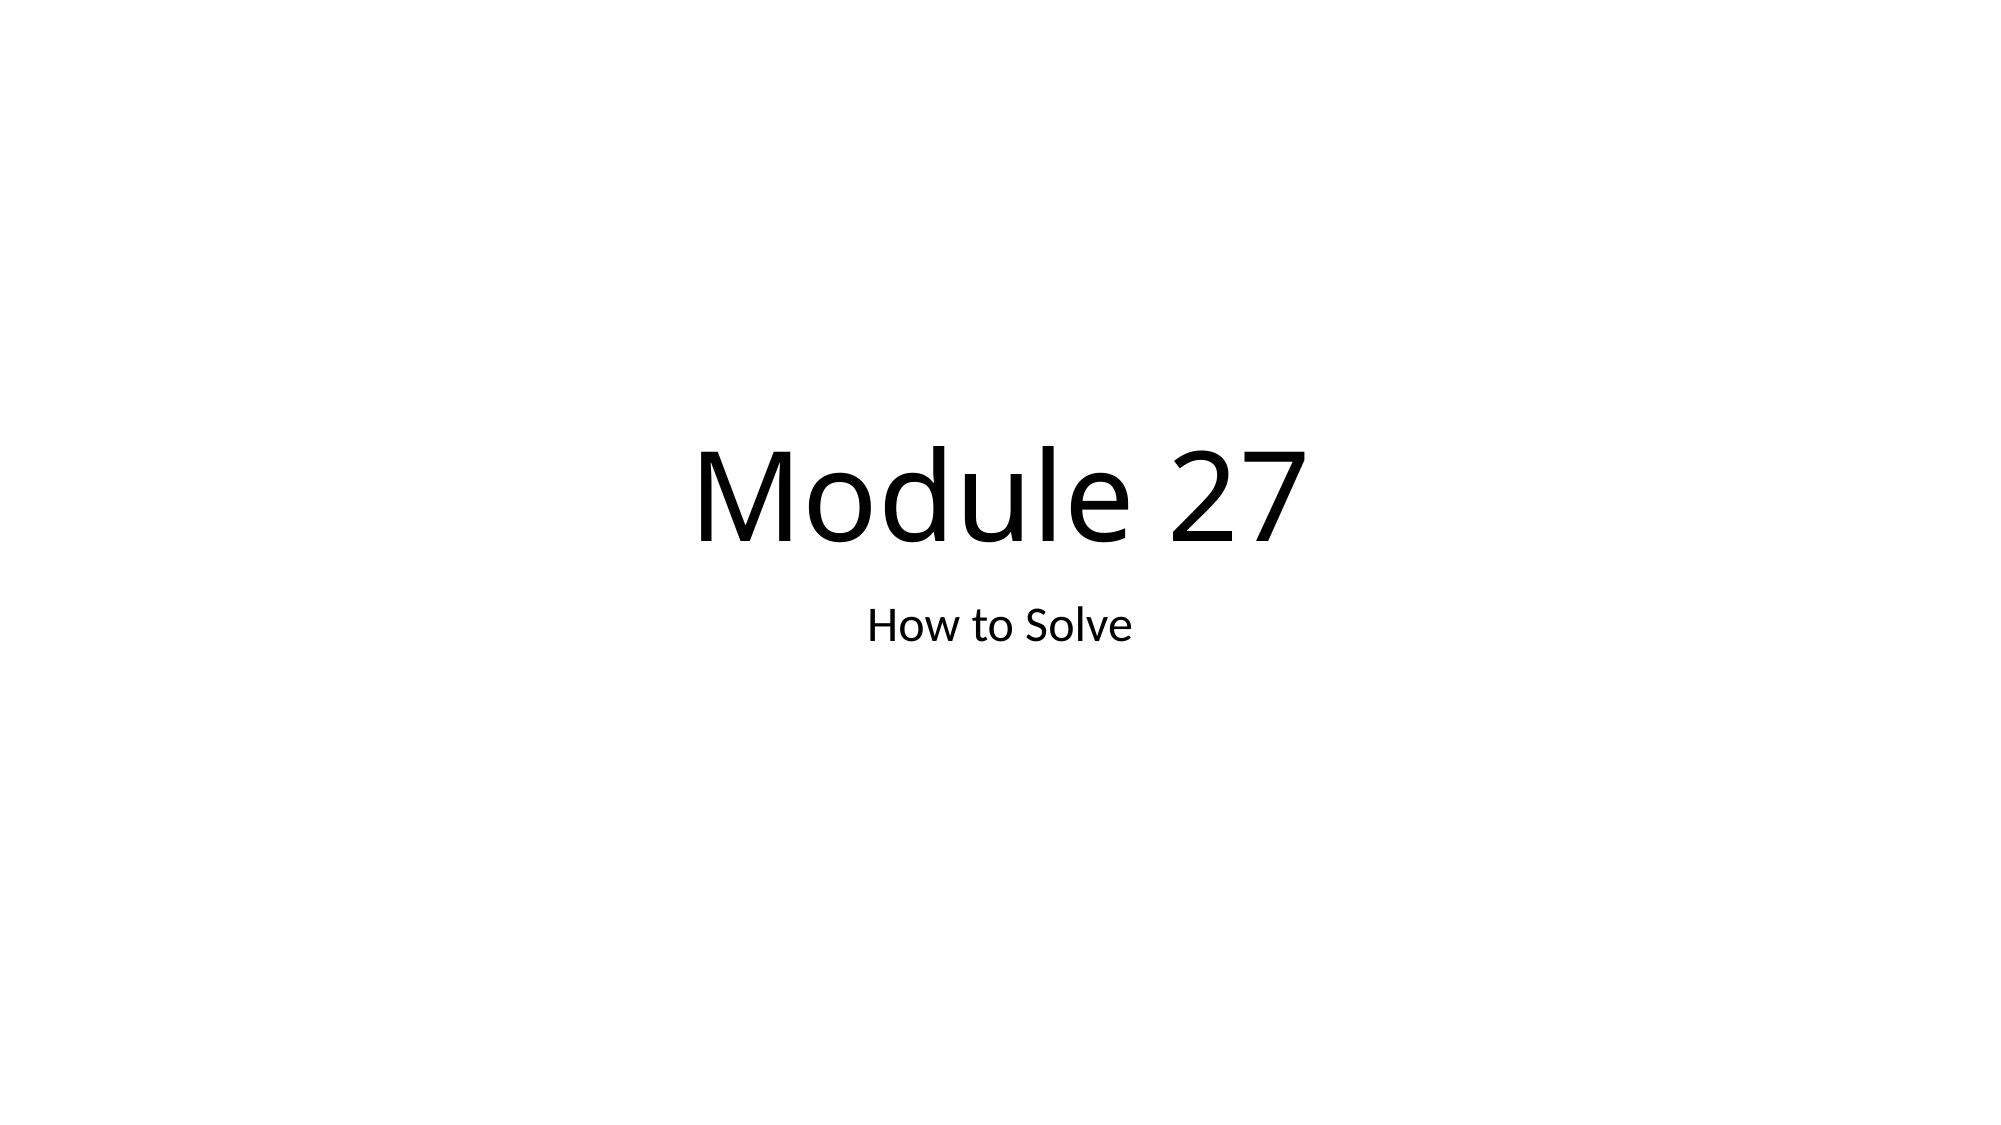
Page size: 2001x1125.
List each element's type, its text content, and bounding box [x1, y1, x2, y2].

title Module 27 [249, 184, 1750, 576]
subtitle How to Solve [249, 590, 1750, 863]
